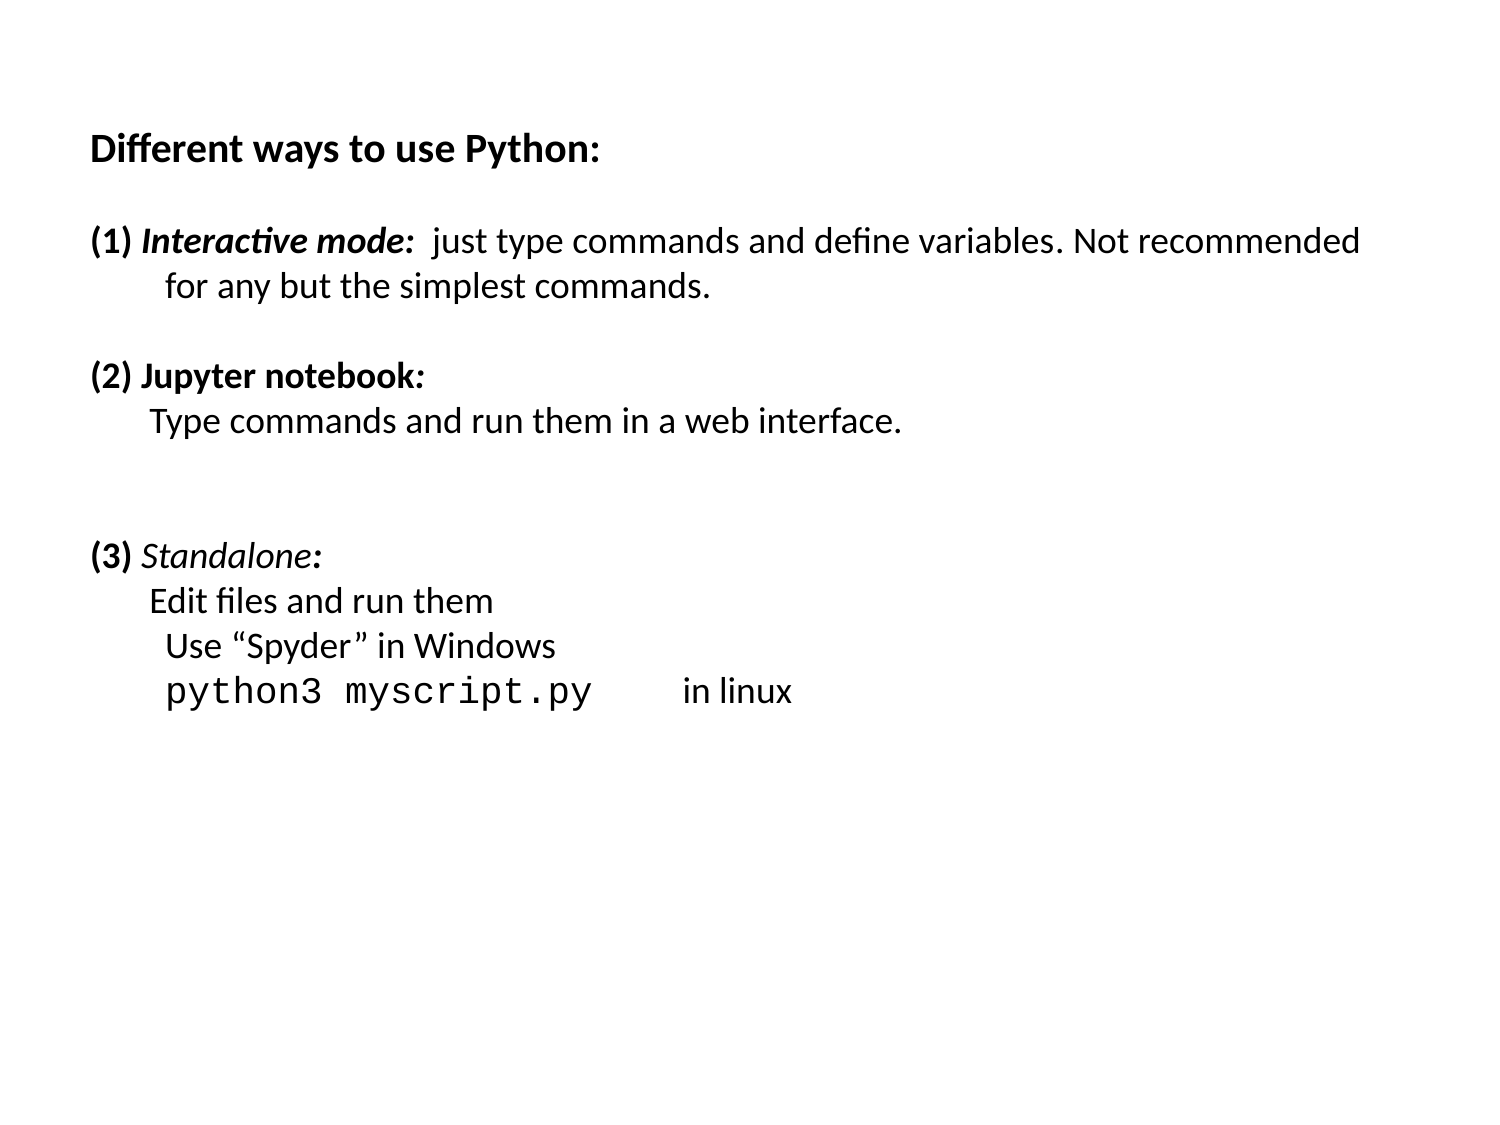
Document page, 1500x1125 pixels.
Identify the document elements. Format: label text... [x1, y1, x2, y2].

text_box Different ways to use Python: (1) Interactive mode: just type commands and define variables. Not recommended for any but the simplest commands. (2) Jupyter notebook: Type commands and run them in a web interface. (3) Standalone: Edit files and run them Use “Spyder” in Windows python3 myscript.py in linux [74, 112, 1415, 720]
